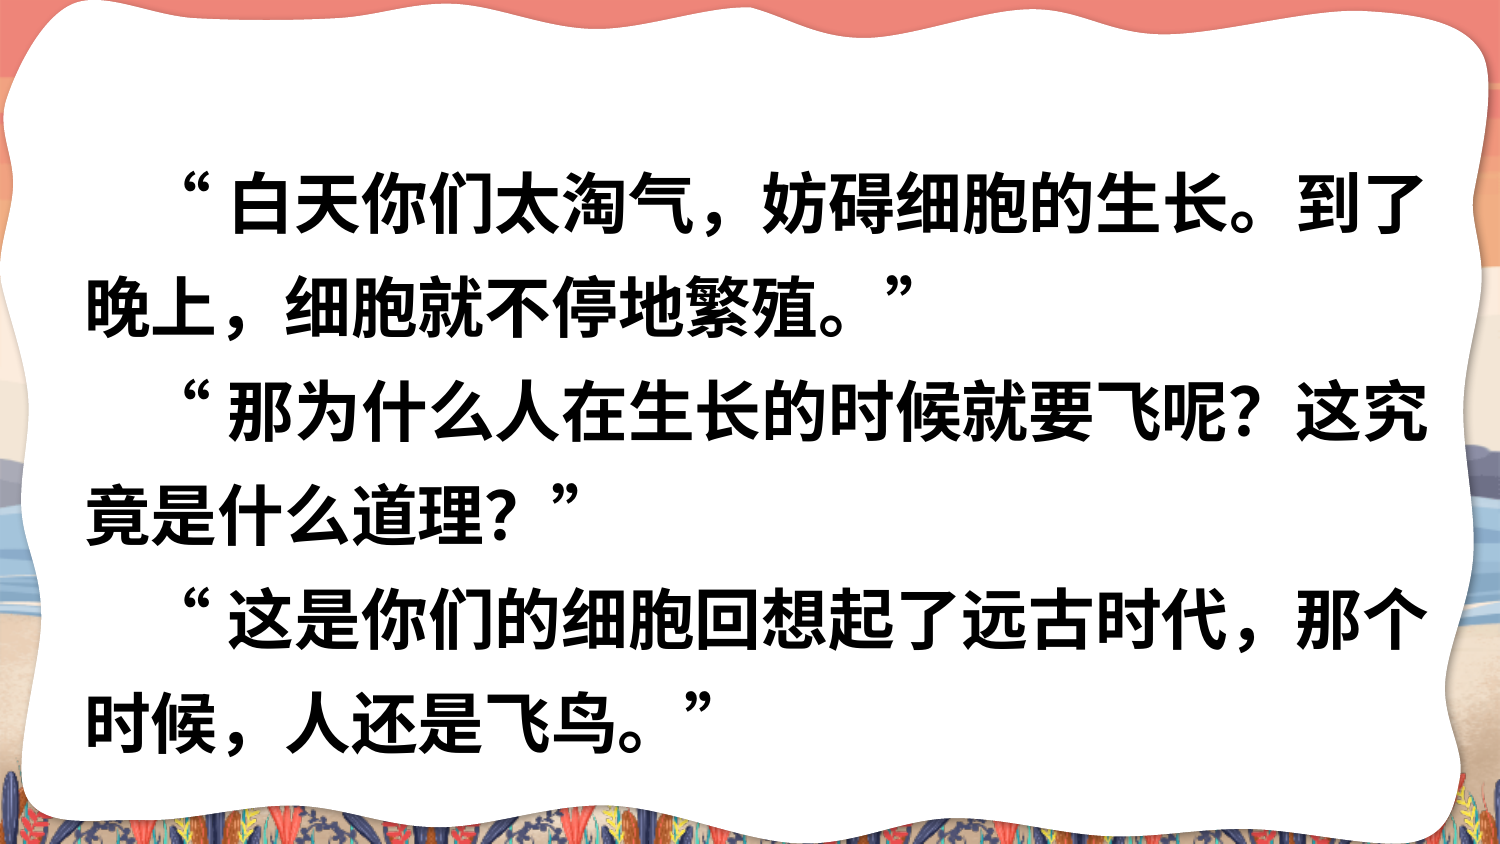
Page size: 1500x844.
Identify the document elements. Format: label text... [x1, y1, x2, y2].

picture [0, 282, 792, 844]
picture [0, 0, 82, 253]
text_box “白天你们太淘气，妨碍细胞的生长。到了晚上，细胞就不停地繁殖。” “那为什么人在生长的时候就要飞呢？这究竟是什么道理？” “这是你们的细胞回想起了远古时代，那个时候，人还是飞鸟。” [69, 130, 1459, 770]
picture [109, 0, 1500, 844]
picture [819, 819, 1376, 844]
